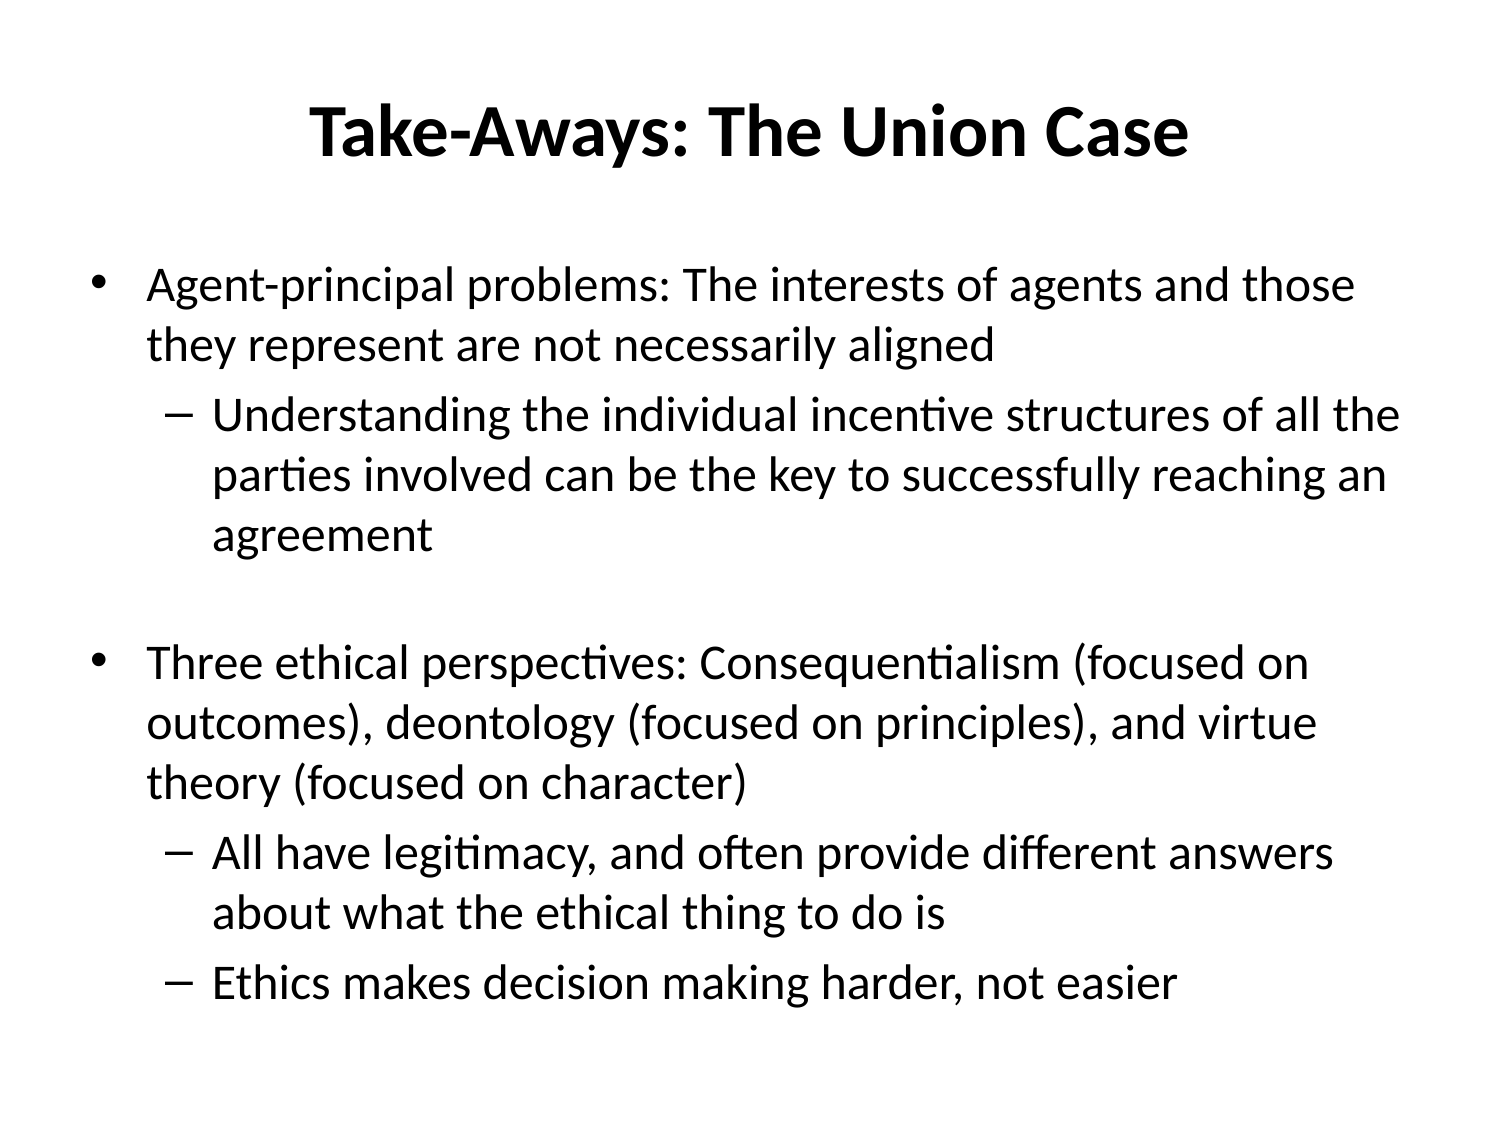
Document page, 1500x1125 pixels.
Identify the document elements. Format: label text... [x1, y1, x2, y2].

title Take-Aways: The Union Case [75, 32, 1425, 220]
list Agent-principal problems: The interests of agents and those they represent are not necessarily aligned Understanding the individual incentive structures of all the parties involved can be the key to successfully reaching an agreement Three ethical perspectives: Consequentialism (focused on outcomes), deontology (focused on principles), and virtue theory (focused on character) All have legitimacy, and often provide different answers about what the ethical thing to do is Ethics makes decision making harder, not easier [75, 243, 1425, 986]
